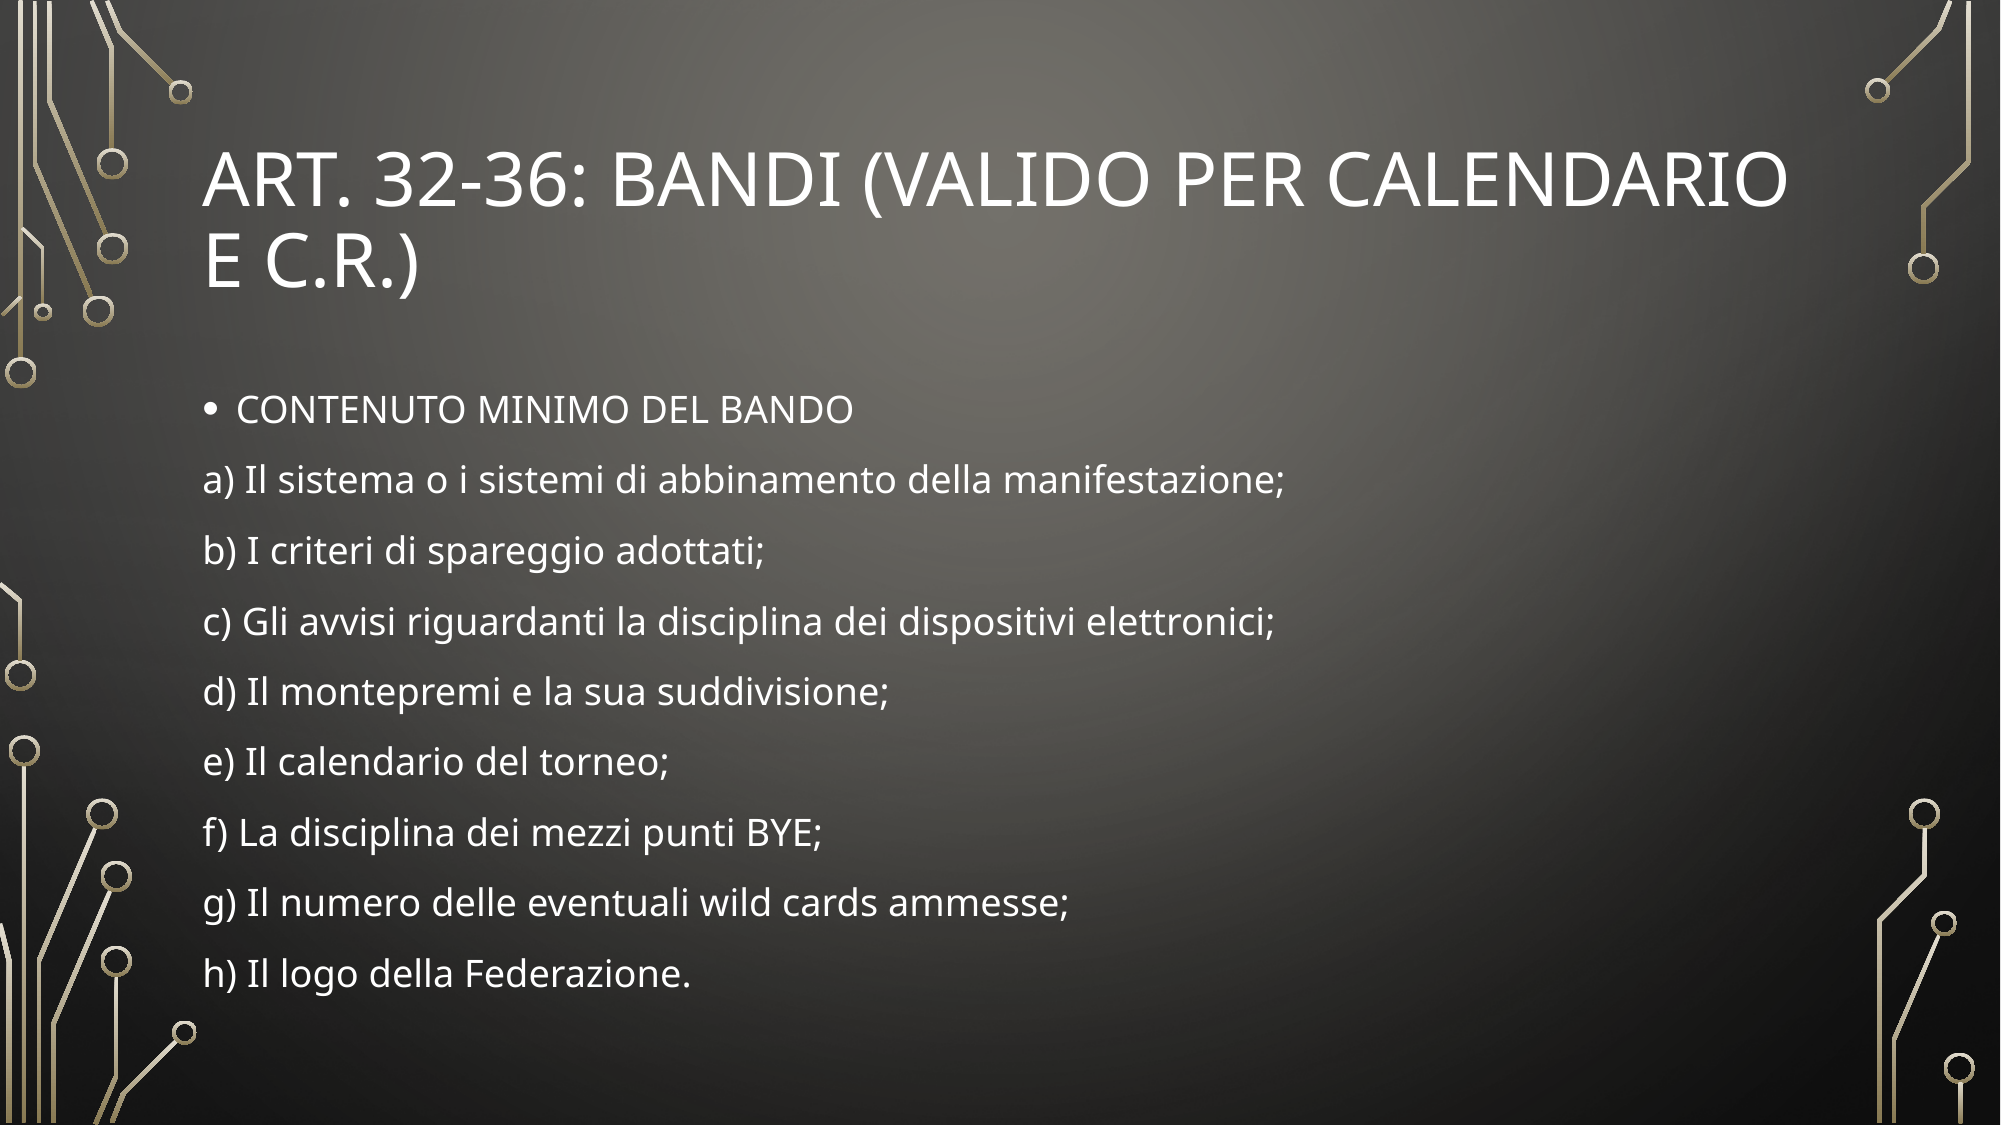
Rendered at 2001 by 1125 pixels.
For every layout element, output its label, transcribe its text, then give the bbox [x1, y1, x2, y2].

title ART. 32-36: BANDI (Valido per CALENDARIO E C.R.) [187, 101, 1813, 344]
list CONTENUTO MINIMO DEL BANDO a) Il sistema o i sistemi di abbinamento della manifestazione; b) I criteri di spareggio adottati; c) Gli avvisi riguardanti la disciplina dei dispositivi elettronici; d) Il montepremi e la sua suddivisione; e) Il calendario del torneo; f) La disciplina dei mezzi punti BYE; g) Il numero delle eventuali wild cards ammesse; h) Il logo della Federazione. [187, 369, 1813, 1007]
